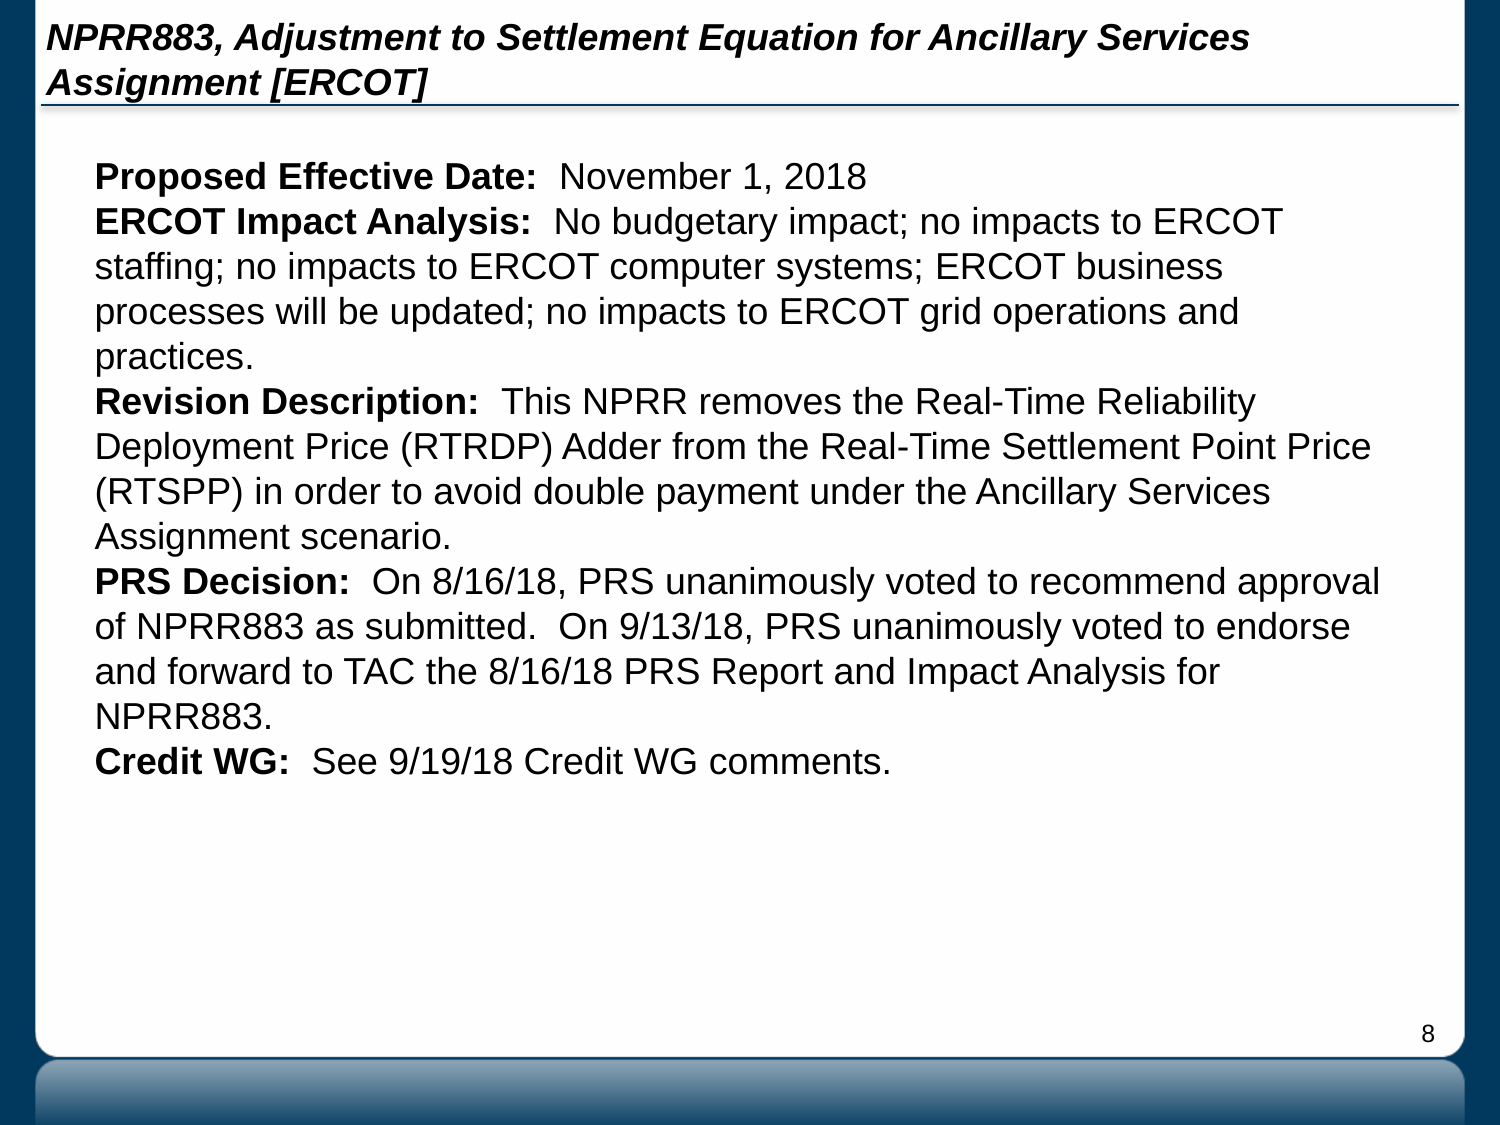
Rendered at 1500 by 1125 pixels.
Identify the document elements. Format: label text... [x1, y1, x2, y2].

text_box Proposed Effective Date: November 1, 2018 ERCOT Impact Analysis: No budgetary impact; no impacts to ERCOT staffing; no impacts to ERCOT computer systems; ERCOT business processes will be updated; no impacts to ERCOT grid operations and practices. Revision Description: This NPRR removes the Real-Time Reliability Deployment Price (RTRDP) Adder from the Real-Time Settlement Point Price (RTSPP) in order to avoid double payment under the Ancillary Services Assignment scenario. PRS Decision: On 8/16/18, PRS unanimously voted to recommend approval of NPRR883 as submitted. On 9/13/18, PRS unanimously voted to endorse and forward to TAC the 8/16/18 PRS Report and Impact Analysis for NPRR883. Credit WG: See 9/19/18 Credit WG comments. [79, 144, 1419, 789]
picture [35, 0, 1465, 1125]
title NPRR883, Adjustment to Settlement Equation for Ancillary Services Assignment [ERCOT] [31, 20, 1464, 97]
